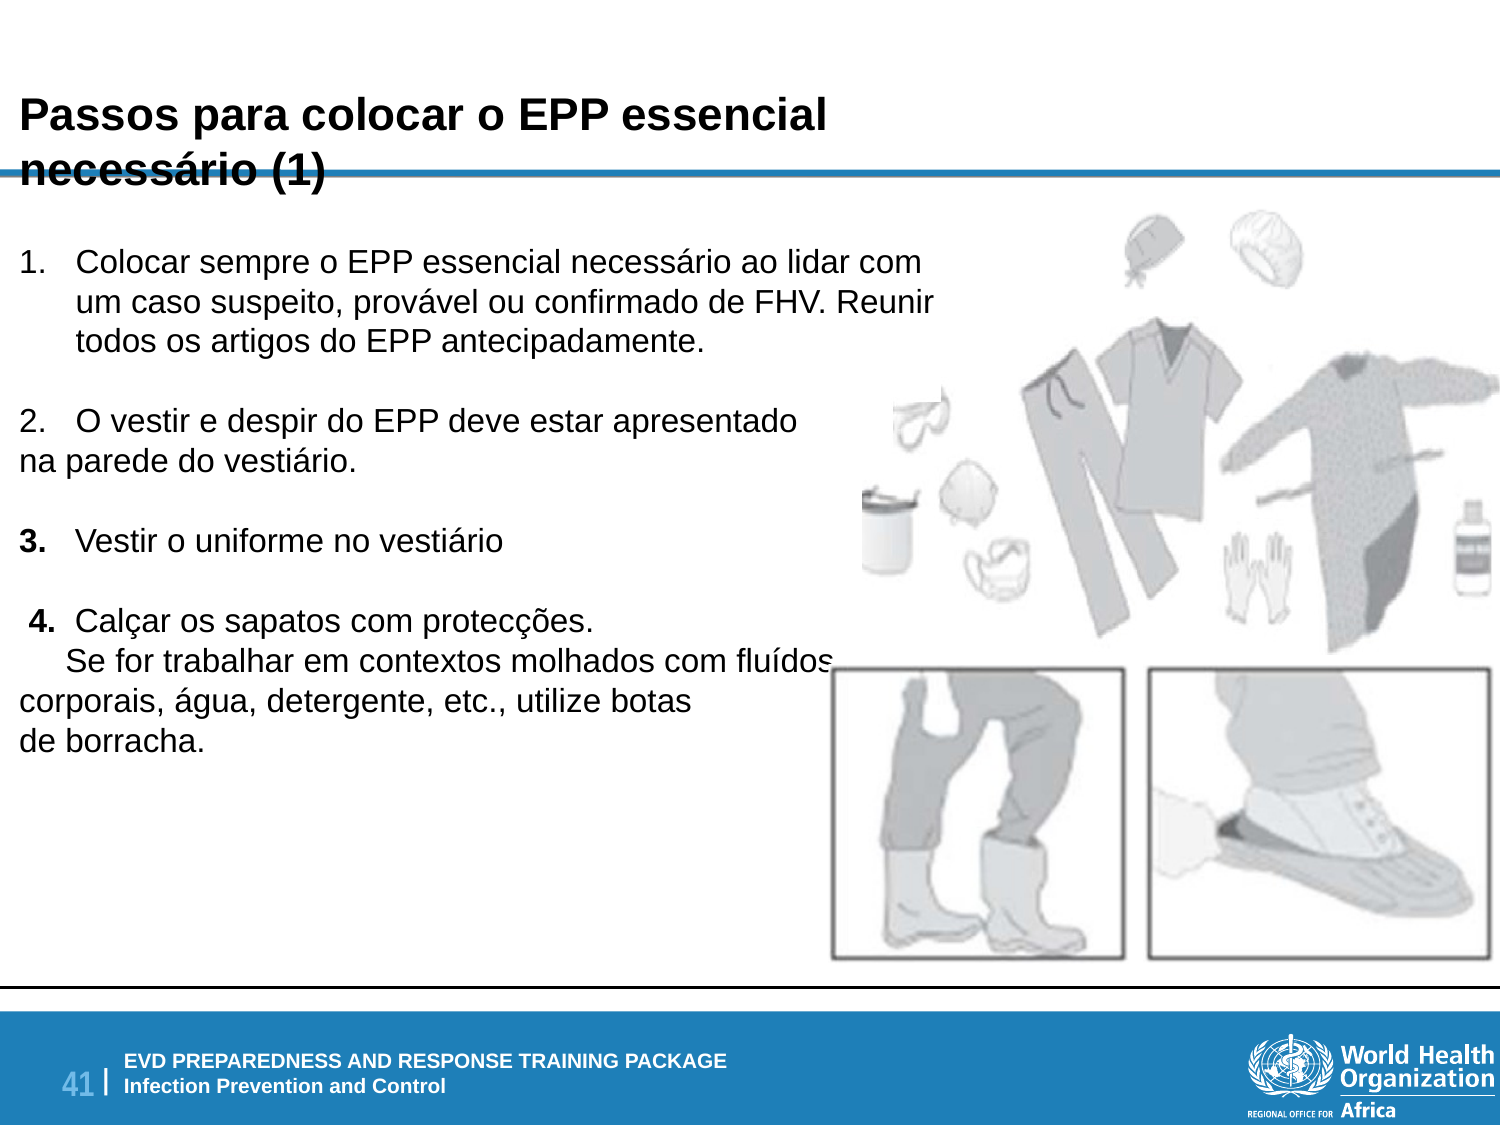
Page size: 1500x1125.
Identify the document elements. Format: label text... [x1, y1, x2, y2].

text_box [1143, 664, 1495, 965]
text_box Passos para colocar o EPP essencial necessário (1) Colocar sempre o EPP essencial necessário ao lidar com um caso suspeito, provável ou confirmado de FHV. Reunir todos os artigos do EPP antecipadamente. O vestir e despir do EPP deve estar apresentado na parede do vestiário. 3. Vestir o uniforme no vestiário 4. Calçar os sapatos com protecções. Se for trabalhar em contextos molhados com fluídos corporais, água, detergente, etc., utilize botas de borracha. [5, 78, 982, 766]
text_box [828, 664, 1129, 965]
picture [1099, 196, 1319, 307]
text_box [862, 316, 1500, 655]
